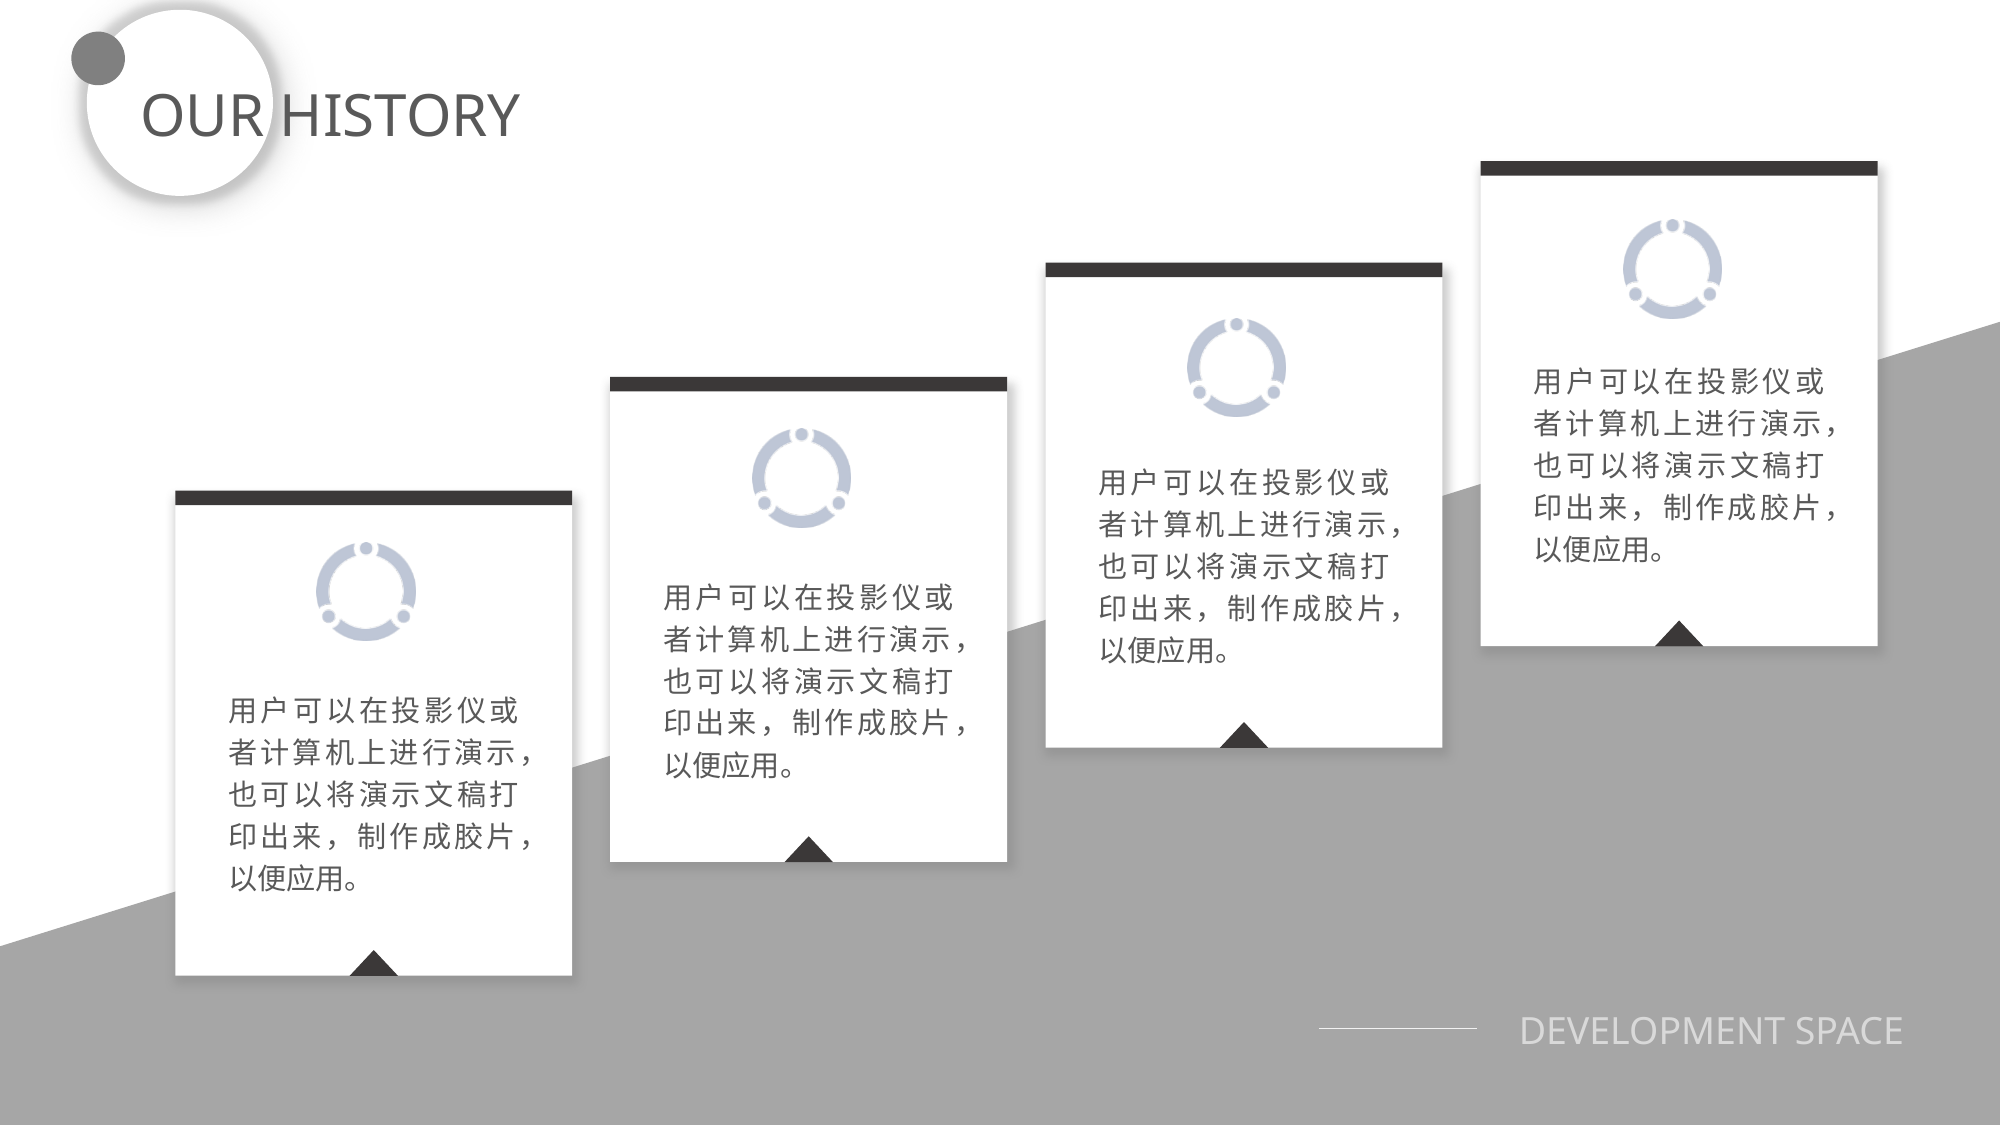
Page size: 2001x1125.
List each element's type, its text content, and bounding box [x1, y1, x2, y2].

text_box [0, 320, 2000, 1125]
picture [752, 428, 851, 528]
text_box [610, 376, 1008, 863]
picture [1622, 219, 1722, 319]
text_box OUR HISTORY [275, 78, 608, 149]
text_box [175, 490, 573, 976]
text_box DEVELOPMENT SPACE [1518, 1007, 1986, 1053]
picture [316, 542, 416, 641]
picture [1187, 318, 1286, 417]
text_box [1045, 262, 1443, 748]
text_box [61, 3, 275, 190]
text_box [1480, 161, 1878, 647]
